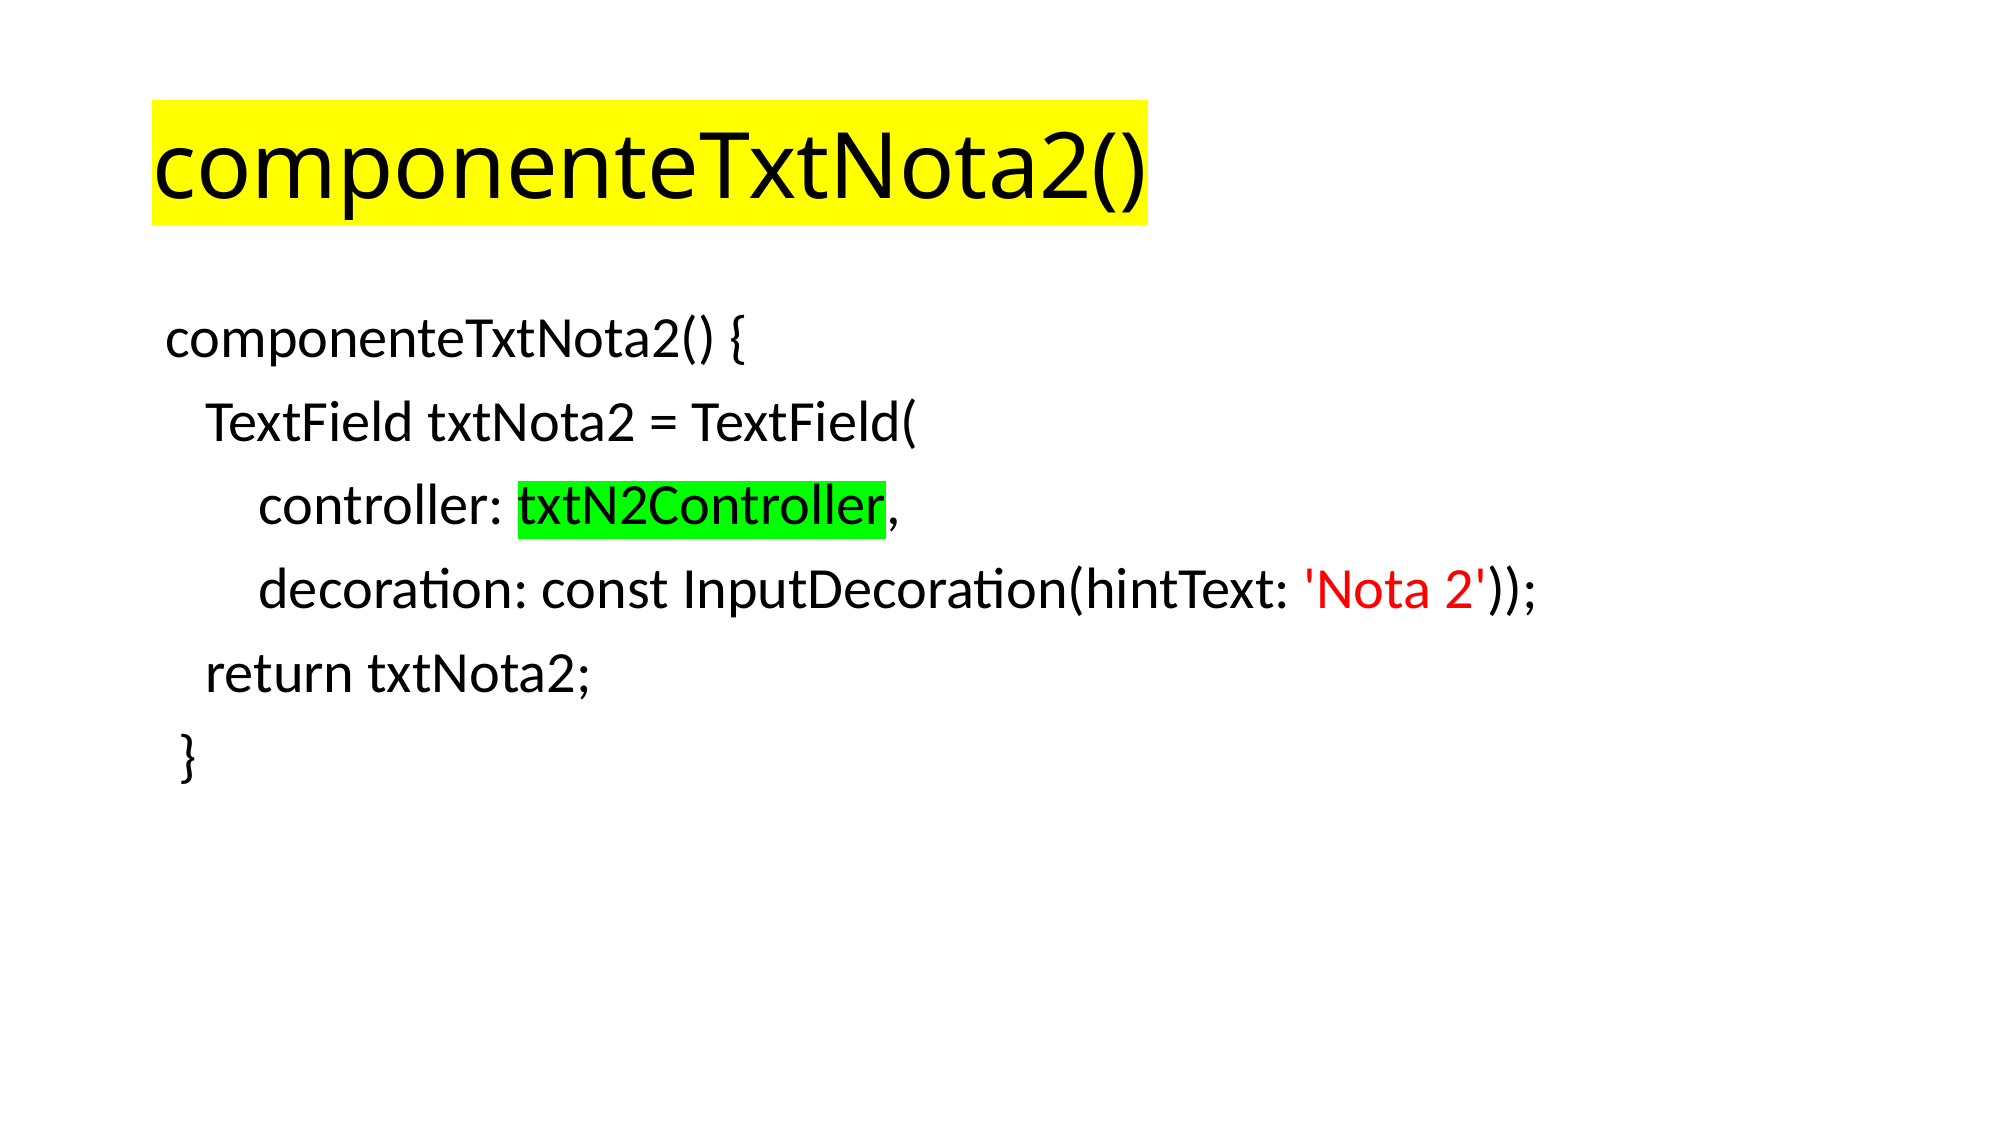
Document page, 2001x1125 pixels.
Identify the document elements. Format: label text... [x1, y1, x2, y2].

title componenteTxtNota2() [137, 59, 1863, 278]
list componenteTxtNota2() { TextField txtNota2 = TextField( controller: txtN2Controller, decoration: const InputDecoration(hintText: 'Nota 2')); return txtNota2; } [137, 299, 1863, 1014]
